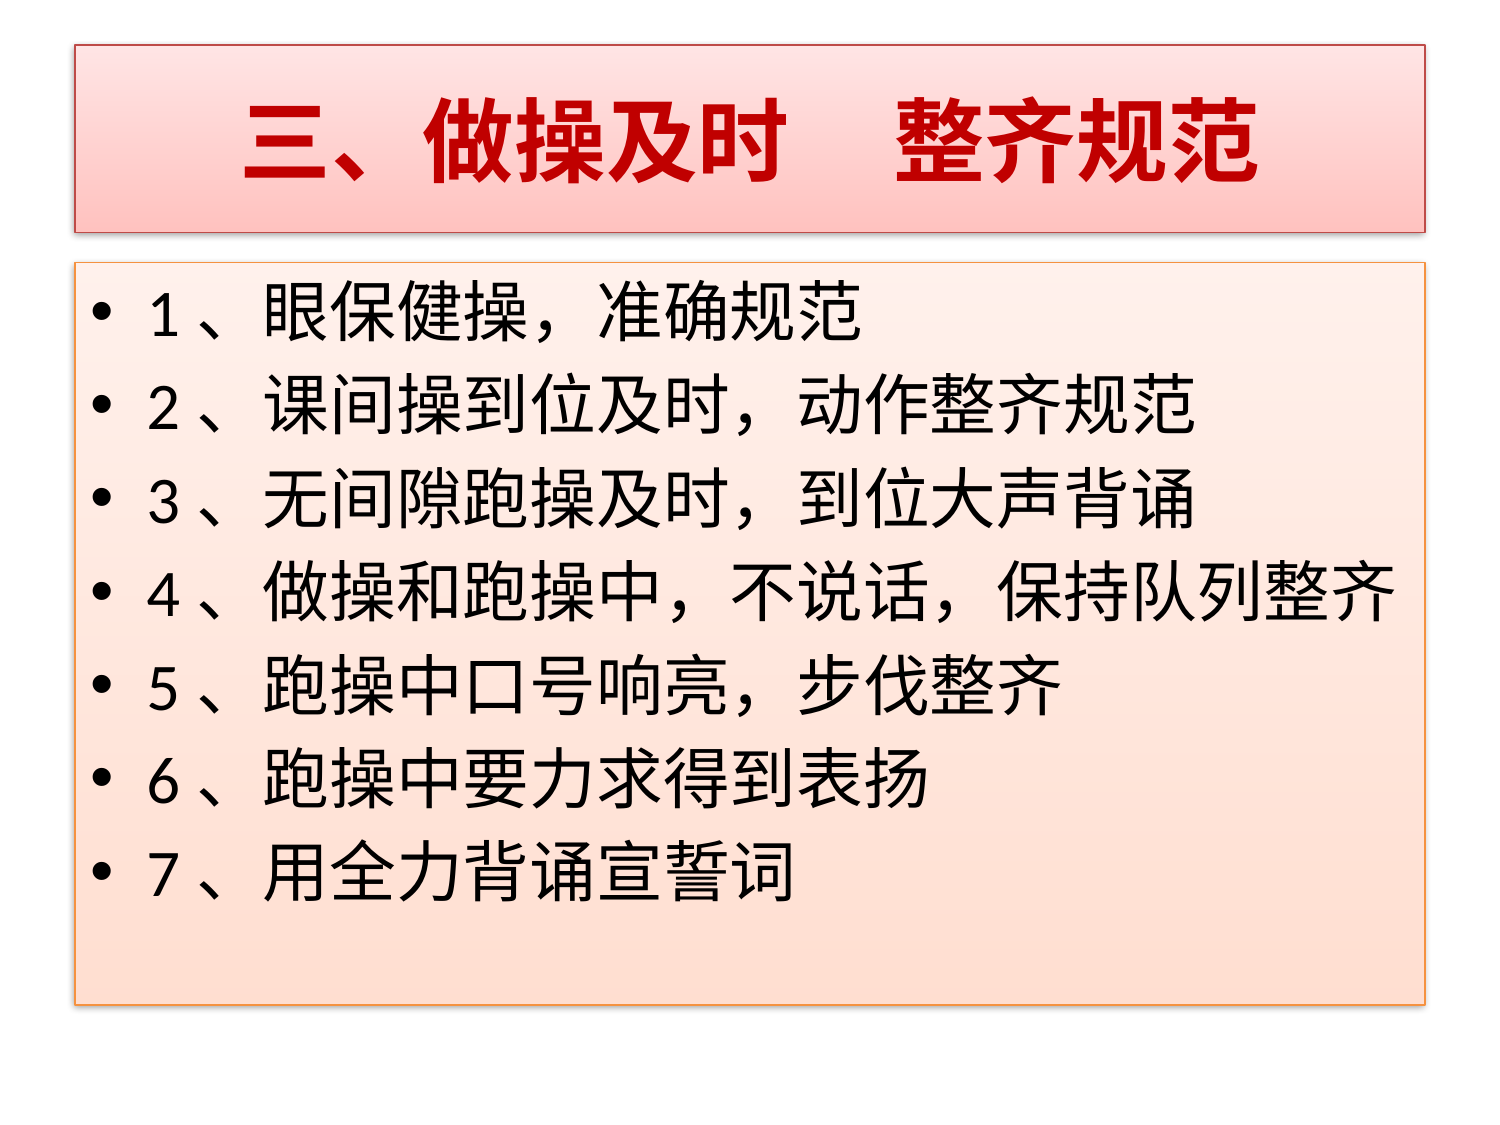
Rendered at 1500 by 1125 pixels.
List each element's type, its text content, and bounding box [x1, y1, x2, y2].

title 三、做操及时 整齐规范 [74, 44, 1426, 233]
list 1、眼保健操，准确规范 2、课间操到位及时，动作整齐规范 3、无间隙跑操及时，到位大声背诵 4、做操和跑操中，不说话，保持队列整齐 5、跑操中口号响亮，步伐整齐 6、跑操中要力求得到表扬 7、用全力背诵宣誓词 [74, 262, 1426, 1006]
